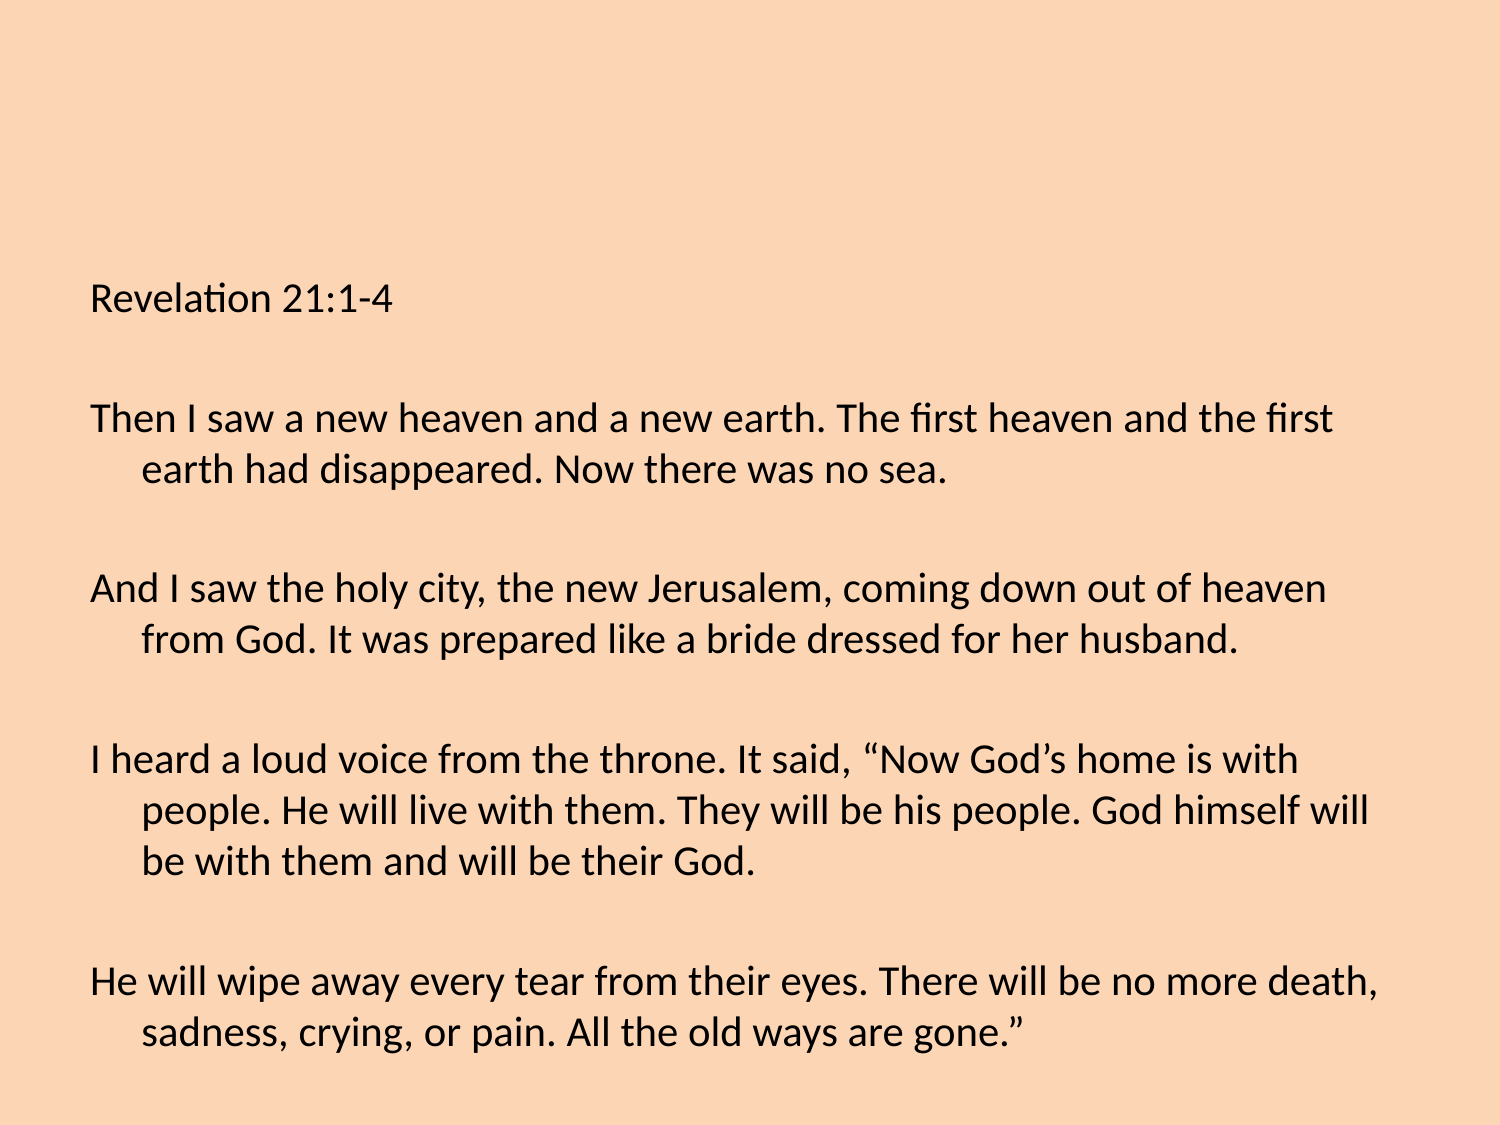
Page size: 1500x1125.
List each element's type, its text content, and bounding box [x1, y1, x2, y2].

list Revelation 21:1-4 Then I saw a new heaven and a new earth. The first heaven and the first earth had disappeared. Now there was no sea. And I saw the holy city, the new Jerusalem, coming down out of heaven from God. It was prepared like a bride dressed for her husband. I heard a loud voice from the throne. It said, “Now God’s home is with people. He will live with them. They will be his people. God himself will be with them and will be their God. He will wipe away every tear from their eyes. There will be no more death, sadness, crying, or pain. All the old ways are gone.” [75, 262, 1425, 1064]
